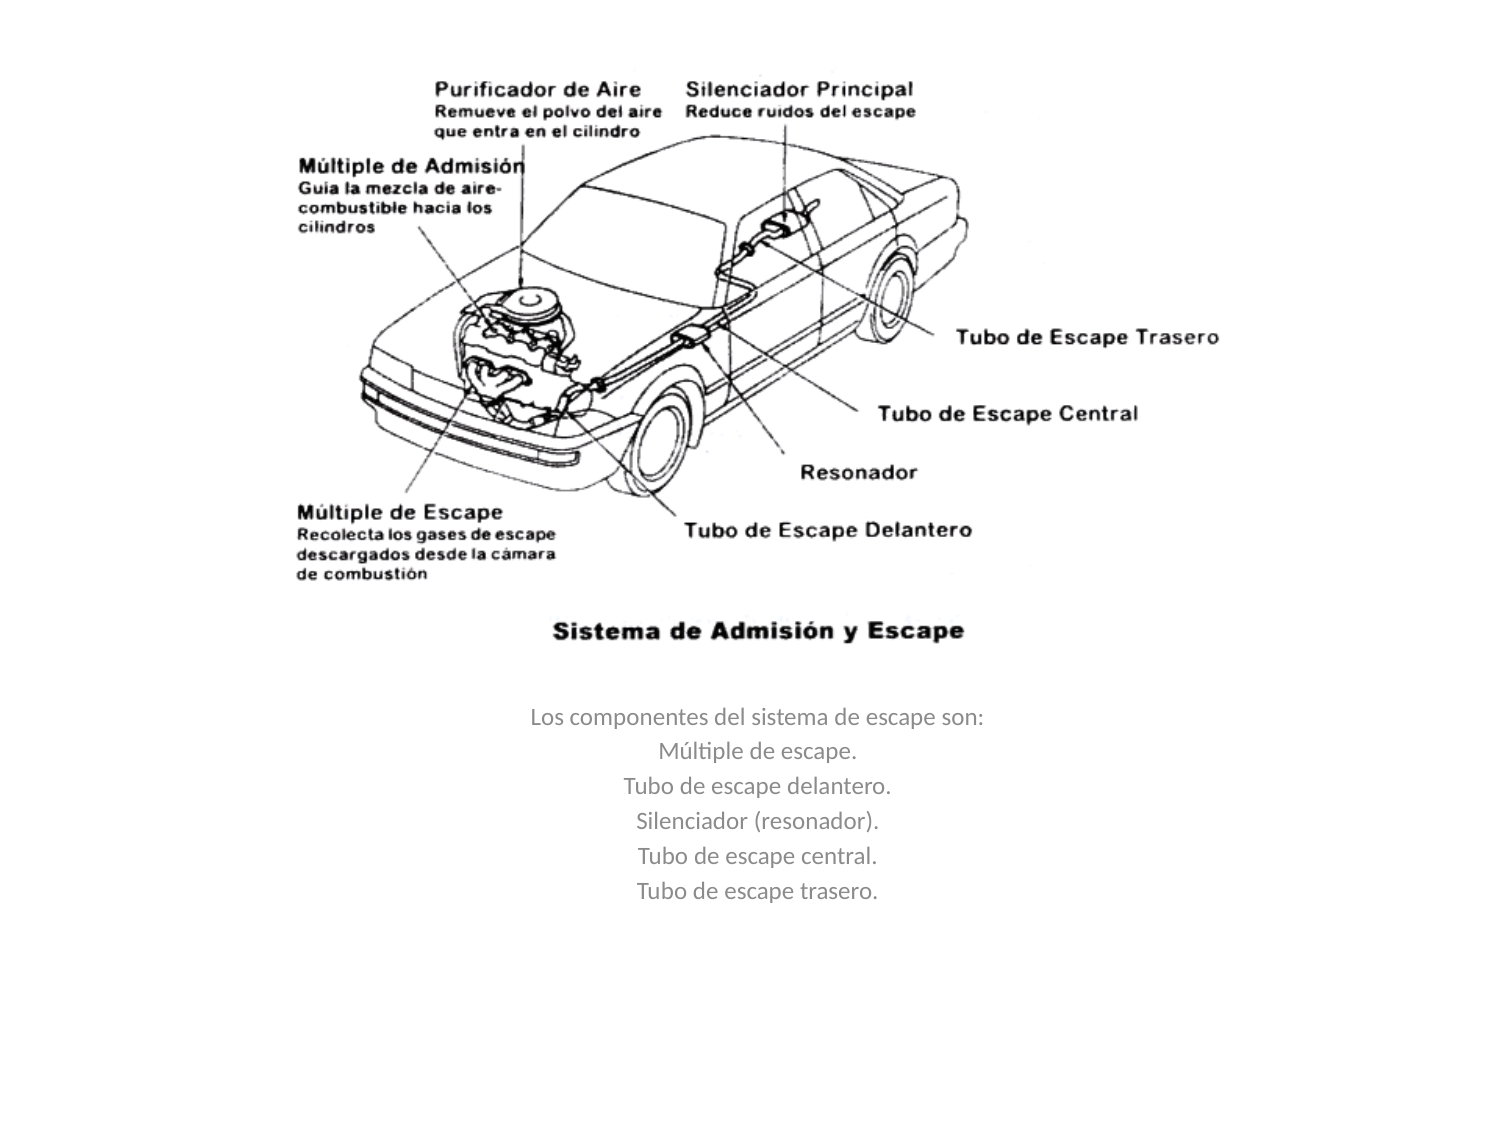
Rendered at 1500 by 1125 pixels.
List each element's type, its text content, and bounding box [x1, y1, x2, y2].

picture [289, 66, 1228, 645]
subtitle Los componentes del sistema de escape son: Múltiple de escape. Tubo de escape delantero. Silenciador (resonador). Tubo de escape central. Tubo de escape trasero. [233, 692, 1284, 980]
